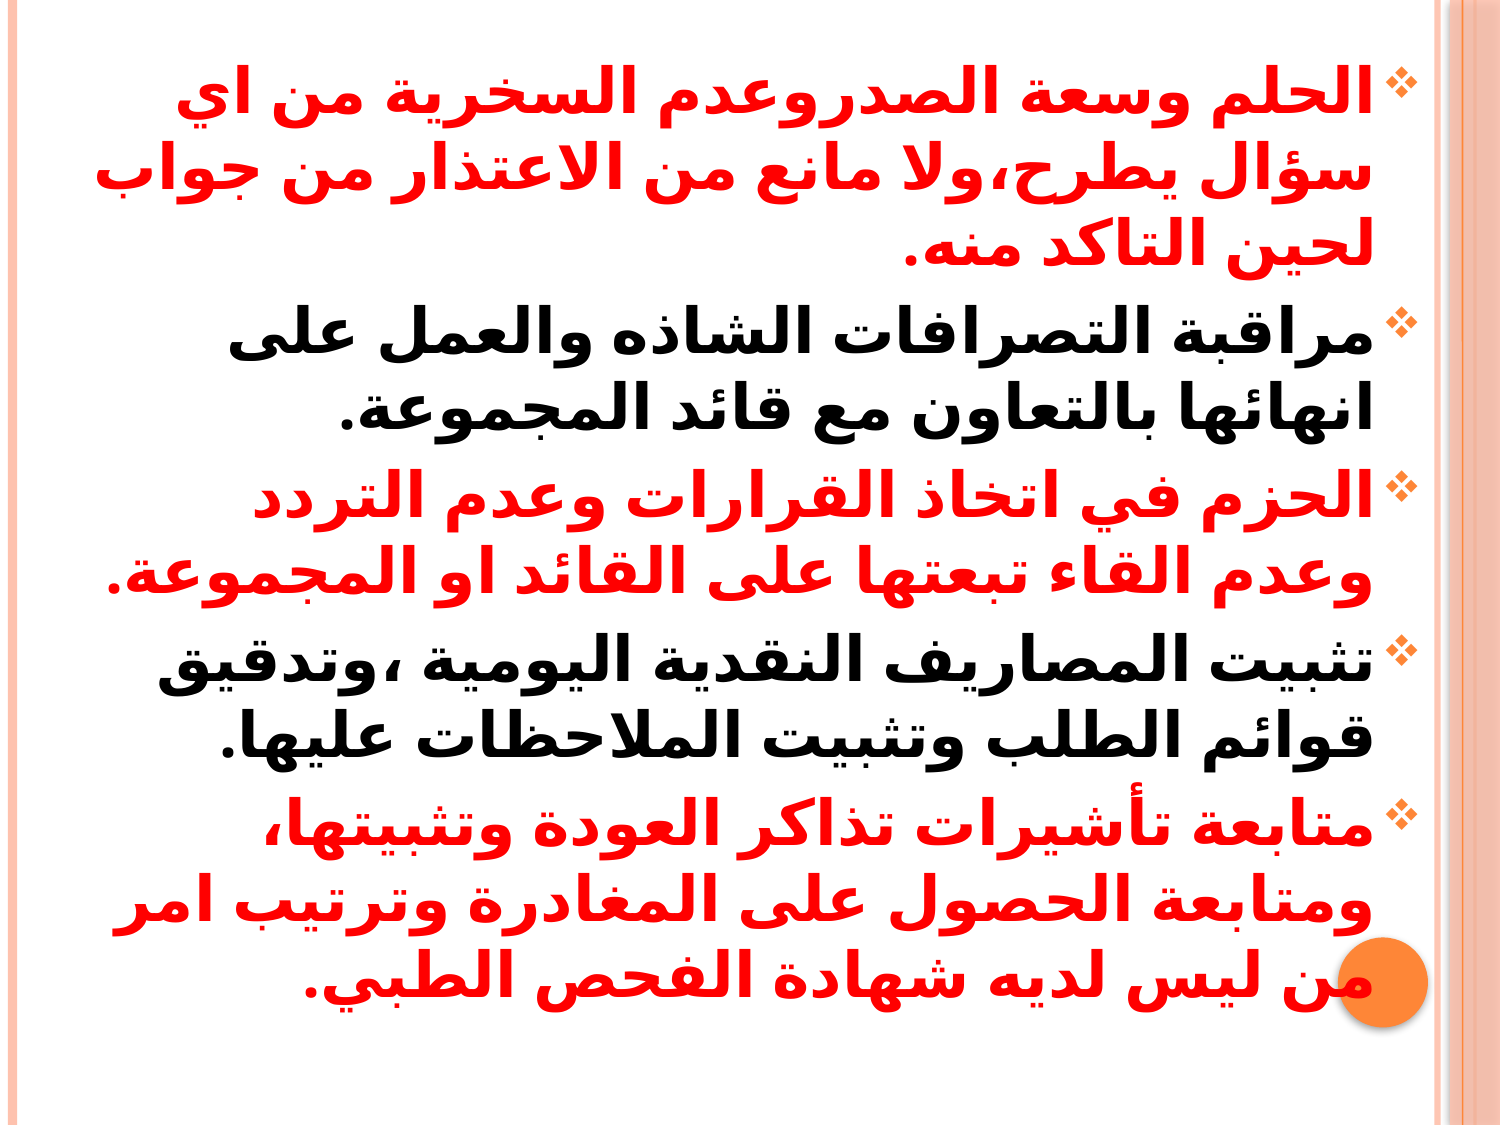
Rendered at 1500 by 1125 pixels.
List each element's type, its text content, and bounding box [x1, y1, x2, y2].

list الحلم وسعة الصدروعدم السخرية من اي سؤال يطرح،ولا مانع من الاعتذار من جواب لحين التاكد منه. مراقبة التصرافات الشاذه والعمل على انهائها بالتعاون مع قائد المجموعة. الحزم في اتخاذ القرارات وعدم التردد وعدم القاء تبعتها على القائد او المجموعة. تثبيت المصاريف النقدية اليومية ،وتدقيق قوائم الطلب وتثبيت الملاحظات عليها. متابعة تأشيرات تذاكر العودة وتثبيتها، ومتابعة الحصول على المغادرة وترتيب امر من ليس لديه شهادة الفحص الطبي. [75, 42, 1436, 1062]
